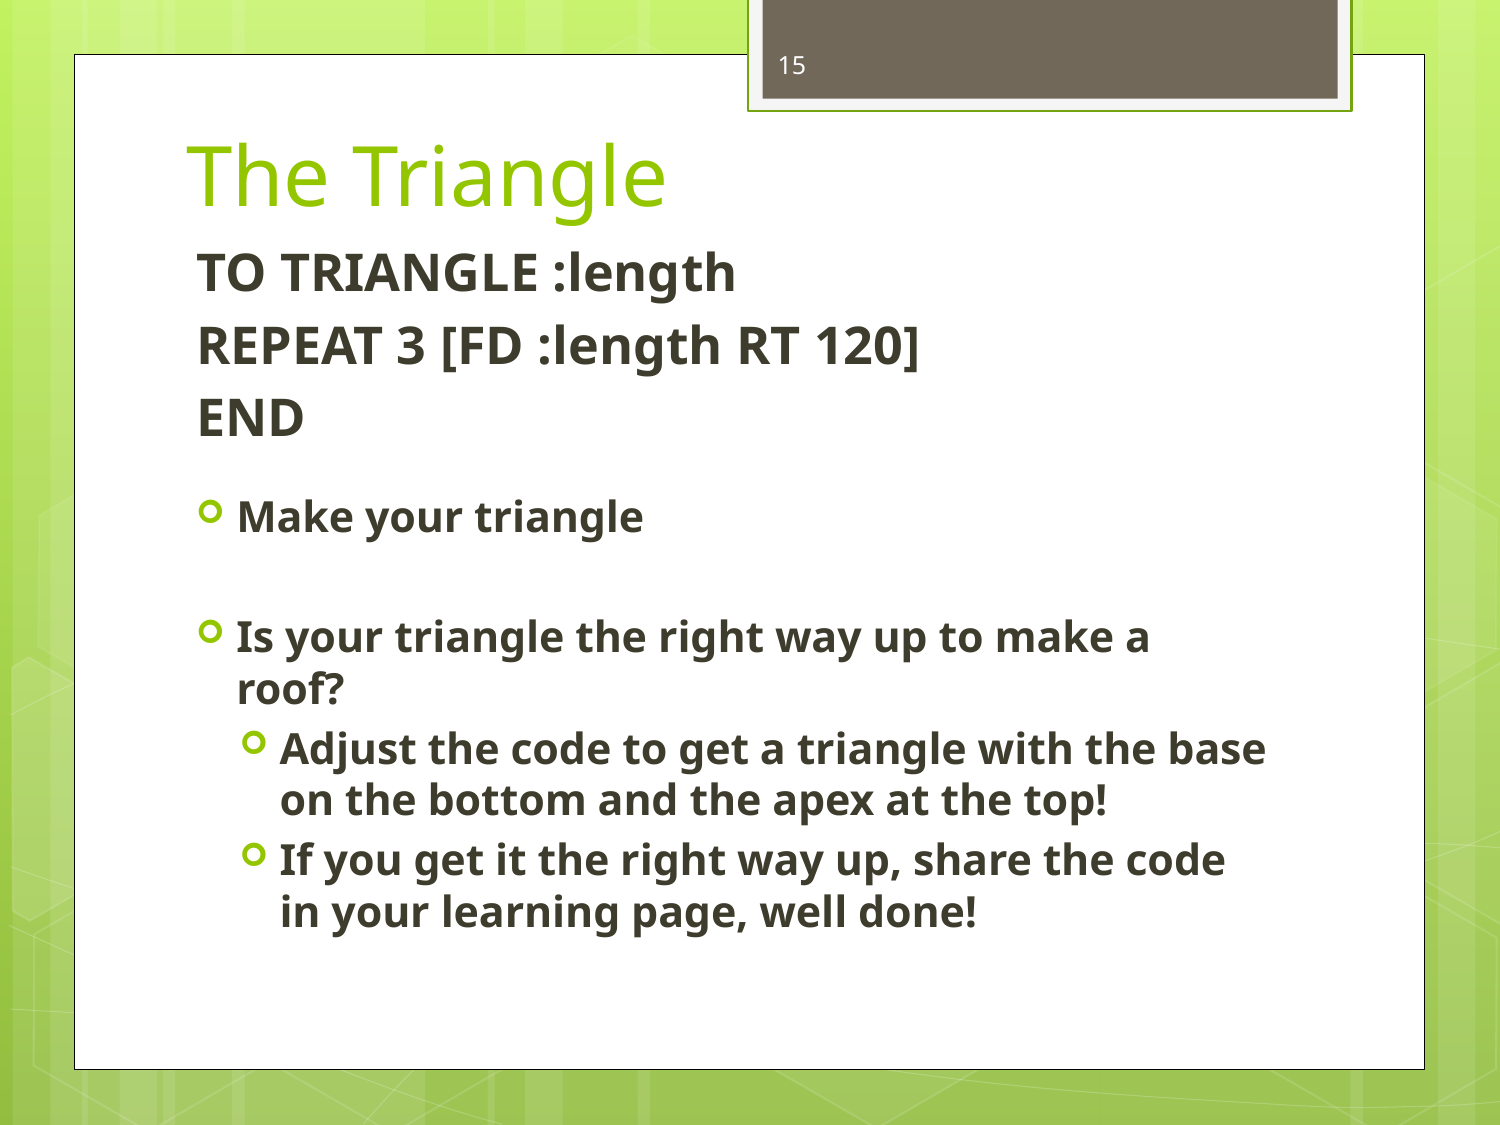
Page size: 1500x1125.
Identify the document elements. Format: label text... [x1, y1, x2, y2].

list TO TRIANGLE :length REPEAT 3 [FD :length RT 120] END Make your triangle Is your triangle the right way up to make a roof? Adjust the code to get a triangle with the base on the bottom and the apex at the top! If you get it the right way up, share the code in your learning page, well done! [171, 231, 1283, 957]
title The Triangle [171, 42, 1324, 231]
slide_number 15 [762, 36, 982, 97]
